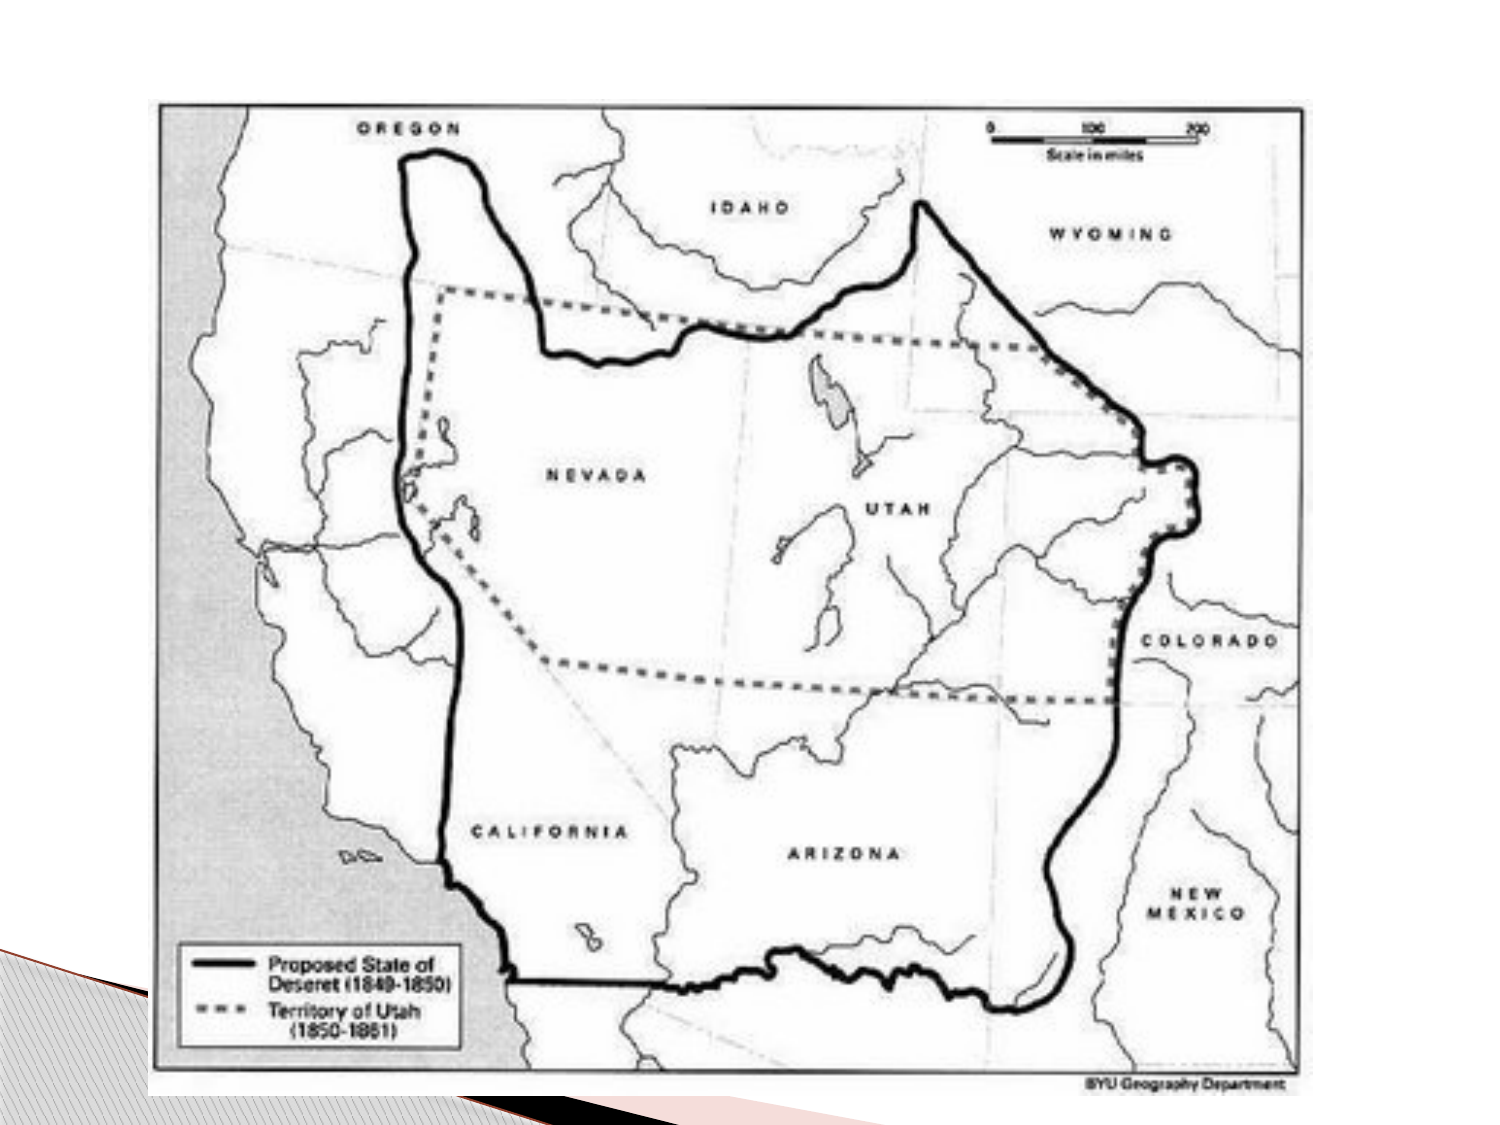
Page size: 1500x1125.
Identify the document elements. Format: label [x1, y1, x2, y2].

list [148, 99, 1313, 1096]
